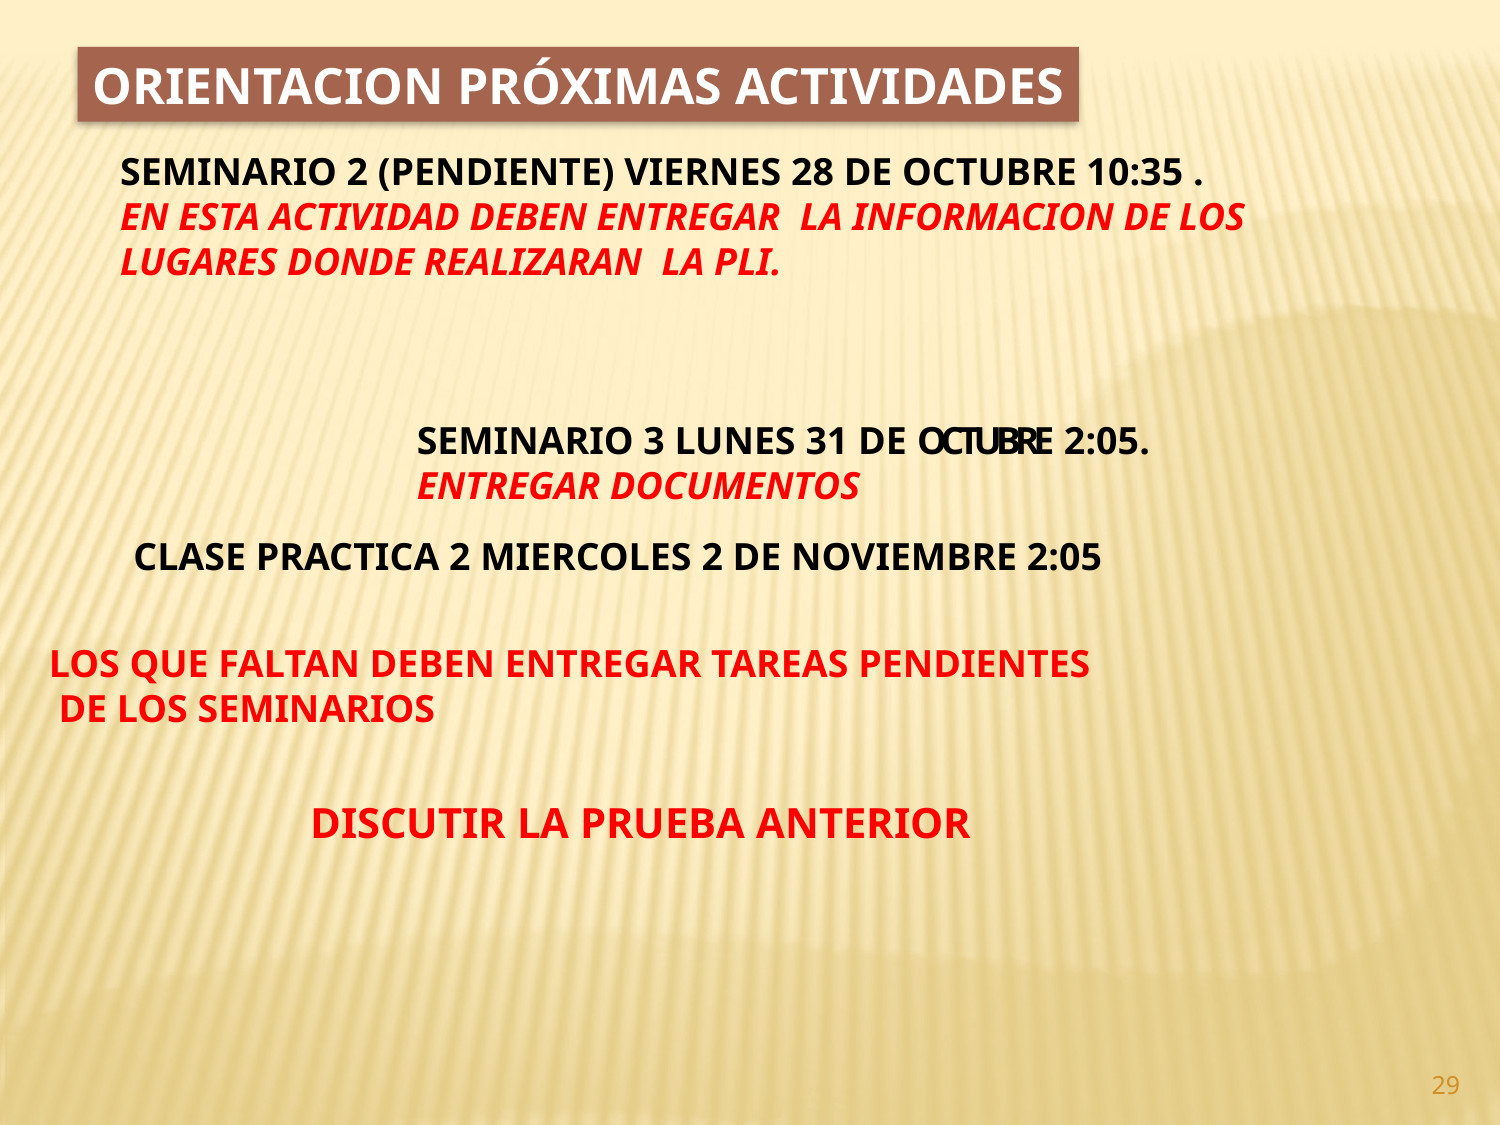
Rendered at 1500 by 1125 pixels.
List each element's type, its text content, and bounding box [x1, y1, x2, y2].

slide_number 29 [1350, 1062, 1475, 1103]
text_box SEMINARIO 2 (PENDIENTE) VIERNES 28 DE OCTUBRE 10:35 . EN ESTA ACTIVIDAD DEBEN ENTREGAR LA INFORMACION DE LOS LUGARES DONDE REALIZARAN LA PLI. [105, 140, 1395, 291]
text_box DISCUTIR LA PRUEBA ANTERIOR [295, 789, 987, 855]
text_box LOS QUE FALTAN DEBEN ENTREGAR TAREAS PENDIENTES DE LOS SEMINARIOS [34, 632, 1107, 738]
text_box CLASE PRACTICA 2 MIERCOLES 2 DE NOVIEMBRE 2:05 [118, 525, 1118, 586]
text_box ORIENTACION PRÓXIMAS ACTIVIDADES [75, 44, 1082, 125]
text_box SEMINARIO 3 LUNES 31 DE OCTUBRE 2:05. ENTREGAR DOCUMENTOS [402, 409, 1166, 515]
